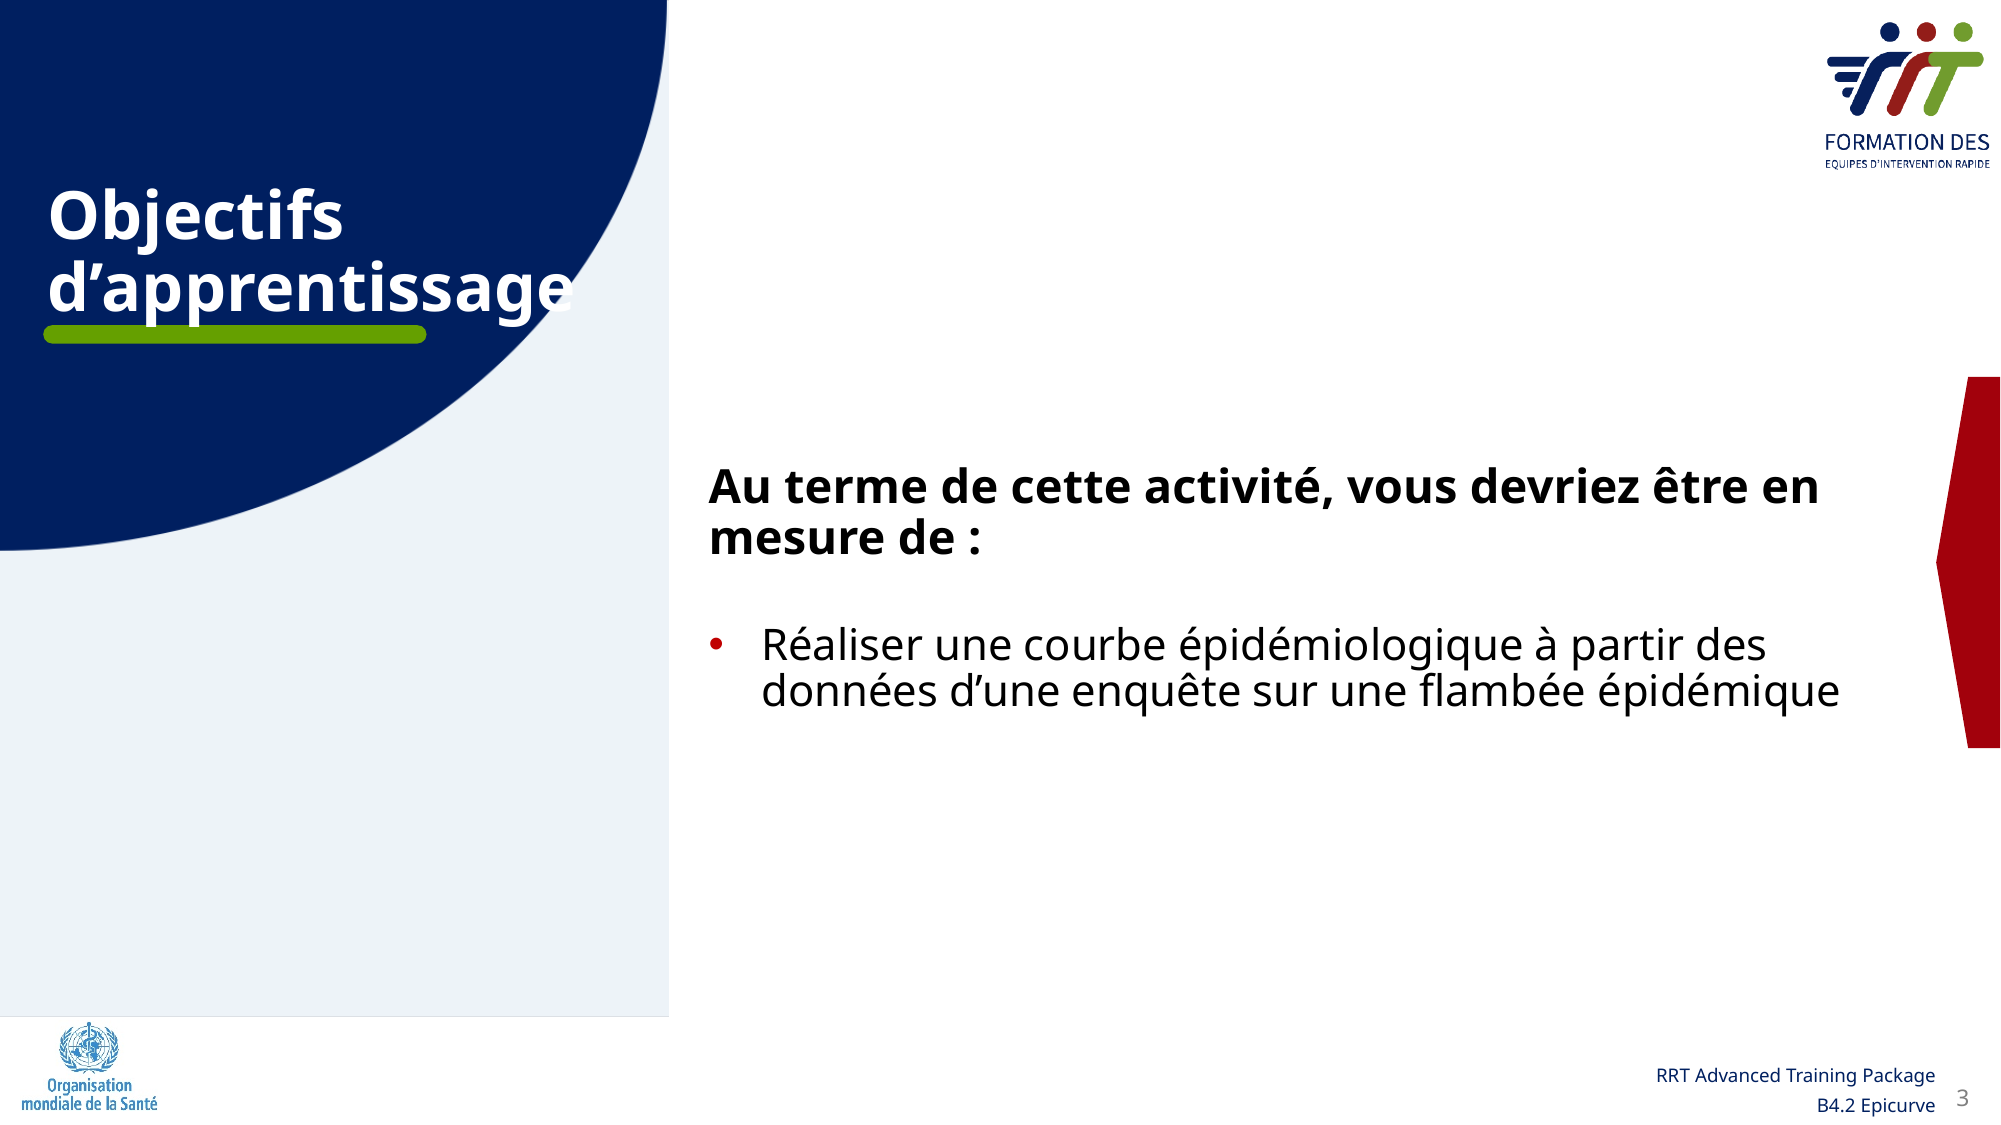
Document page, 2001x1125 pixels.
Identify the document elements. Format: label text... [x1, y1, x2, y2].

picture [20, 1020, 158, 1111]
picture [1825, 21, 1990, 170]
title Objectifs d’apprentissage [39, 110, 593, 399]
list Au terme de cette activité, vous devriez être en mesure de : Réaliser une courbe épidémiologique à partir des données d’une enquête sur une flambée épidémique [700, 397, 1937, 728]
picture [0, 0, 669, 1018]
